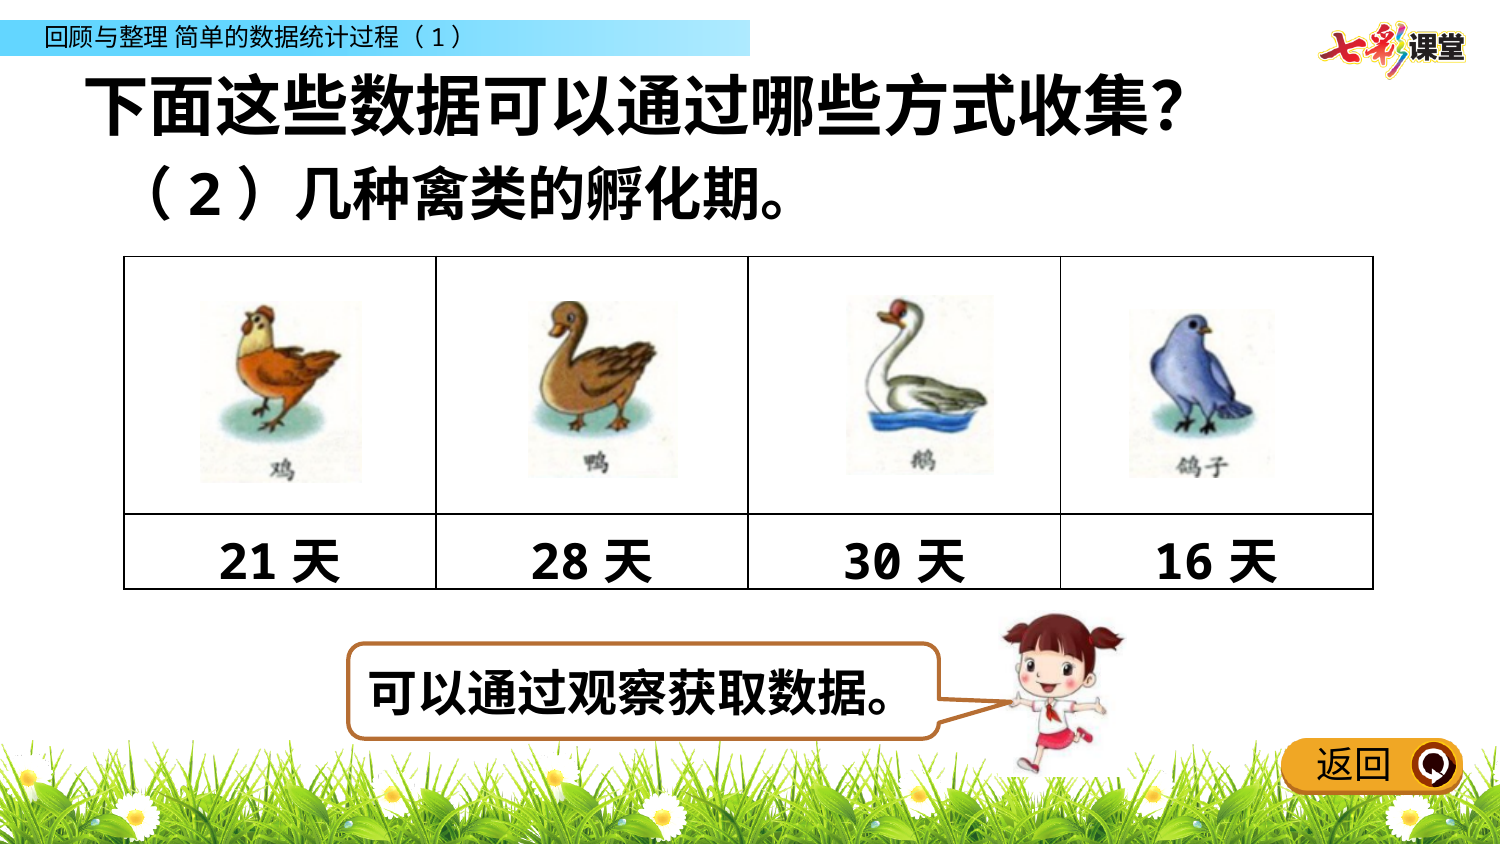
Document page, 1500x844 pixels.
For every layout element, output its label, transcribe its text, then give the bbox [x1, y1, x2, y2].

picture [199, 301, 362, 484]
table_cell 21天 [125, 515, 435, 588]
table_header [749, 257, 1060, 513]
table_cell 28天 [437, 515, 747, 588]
text_box 下面这些数据可以通过哪些方式收集？ [67, 56, 1436, 151]
picture [1129, 308, 1276, 479]
picture [0, 610, 1500, 844]
table_header [437, 257, 747, 513]
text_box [1281, 733, 1464, 795]
picture [1316, 20, 1468, 80]
text_box （2）几种禽类的孵化期。 [100, 150, 904, 235]
text_box 可以通过观察获取数据。 [346, 641, 992, 741]
table_cell 30天 [749, 515, 1060, 588]
table_cell 16天 [1061, 515, 1372, 588]
picture [845, 294, 994, 476]
table_header [125, 257, 435, 513]
picture [527, 300, 679, 479]
table_header [1061, 257, 1372, 513]
